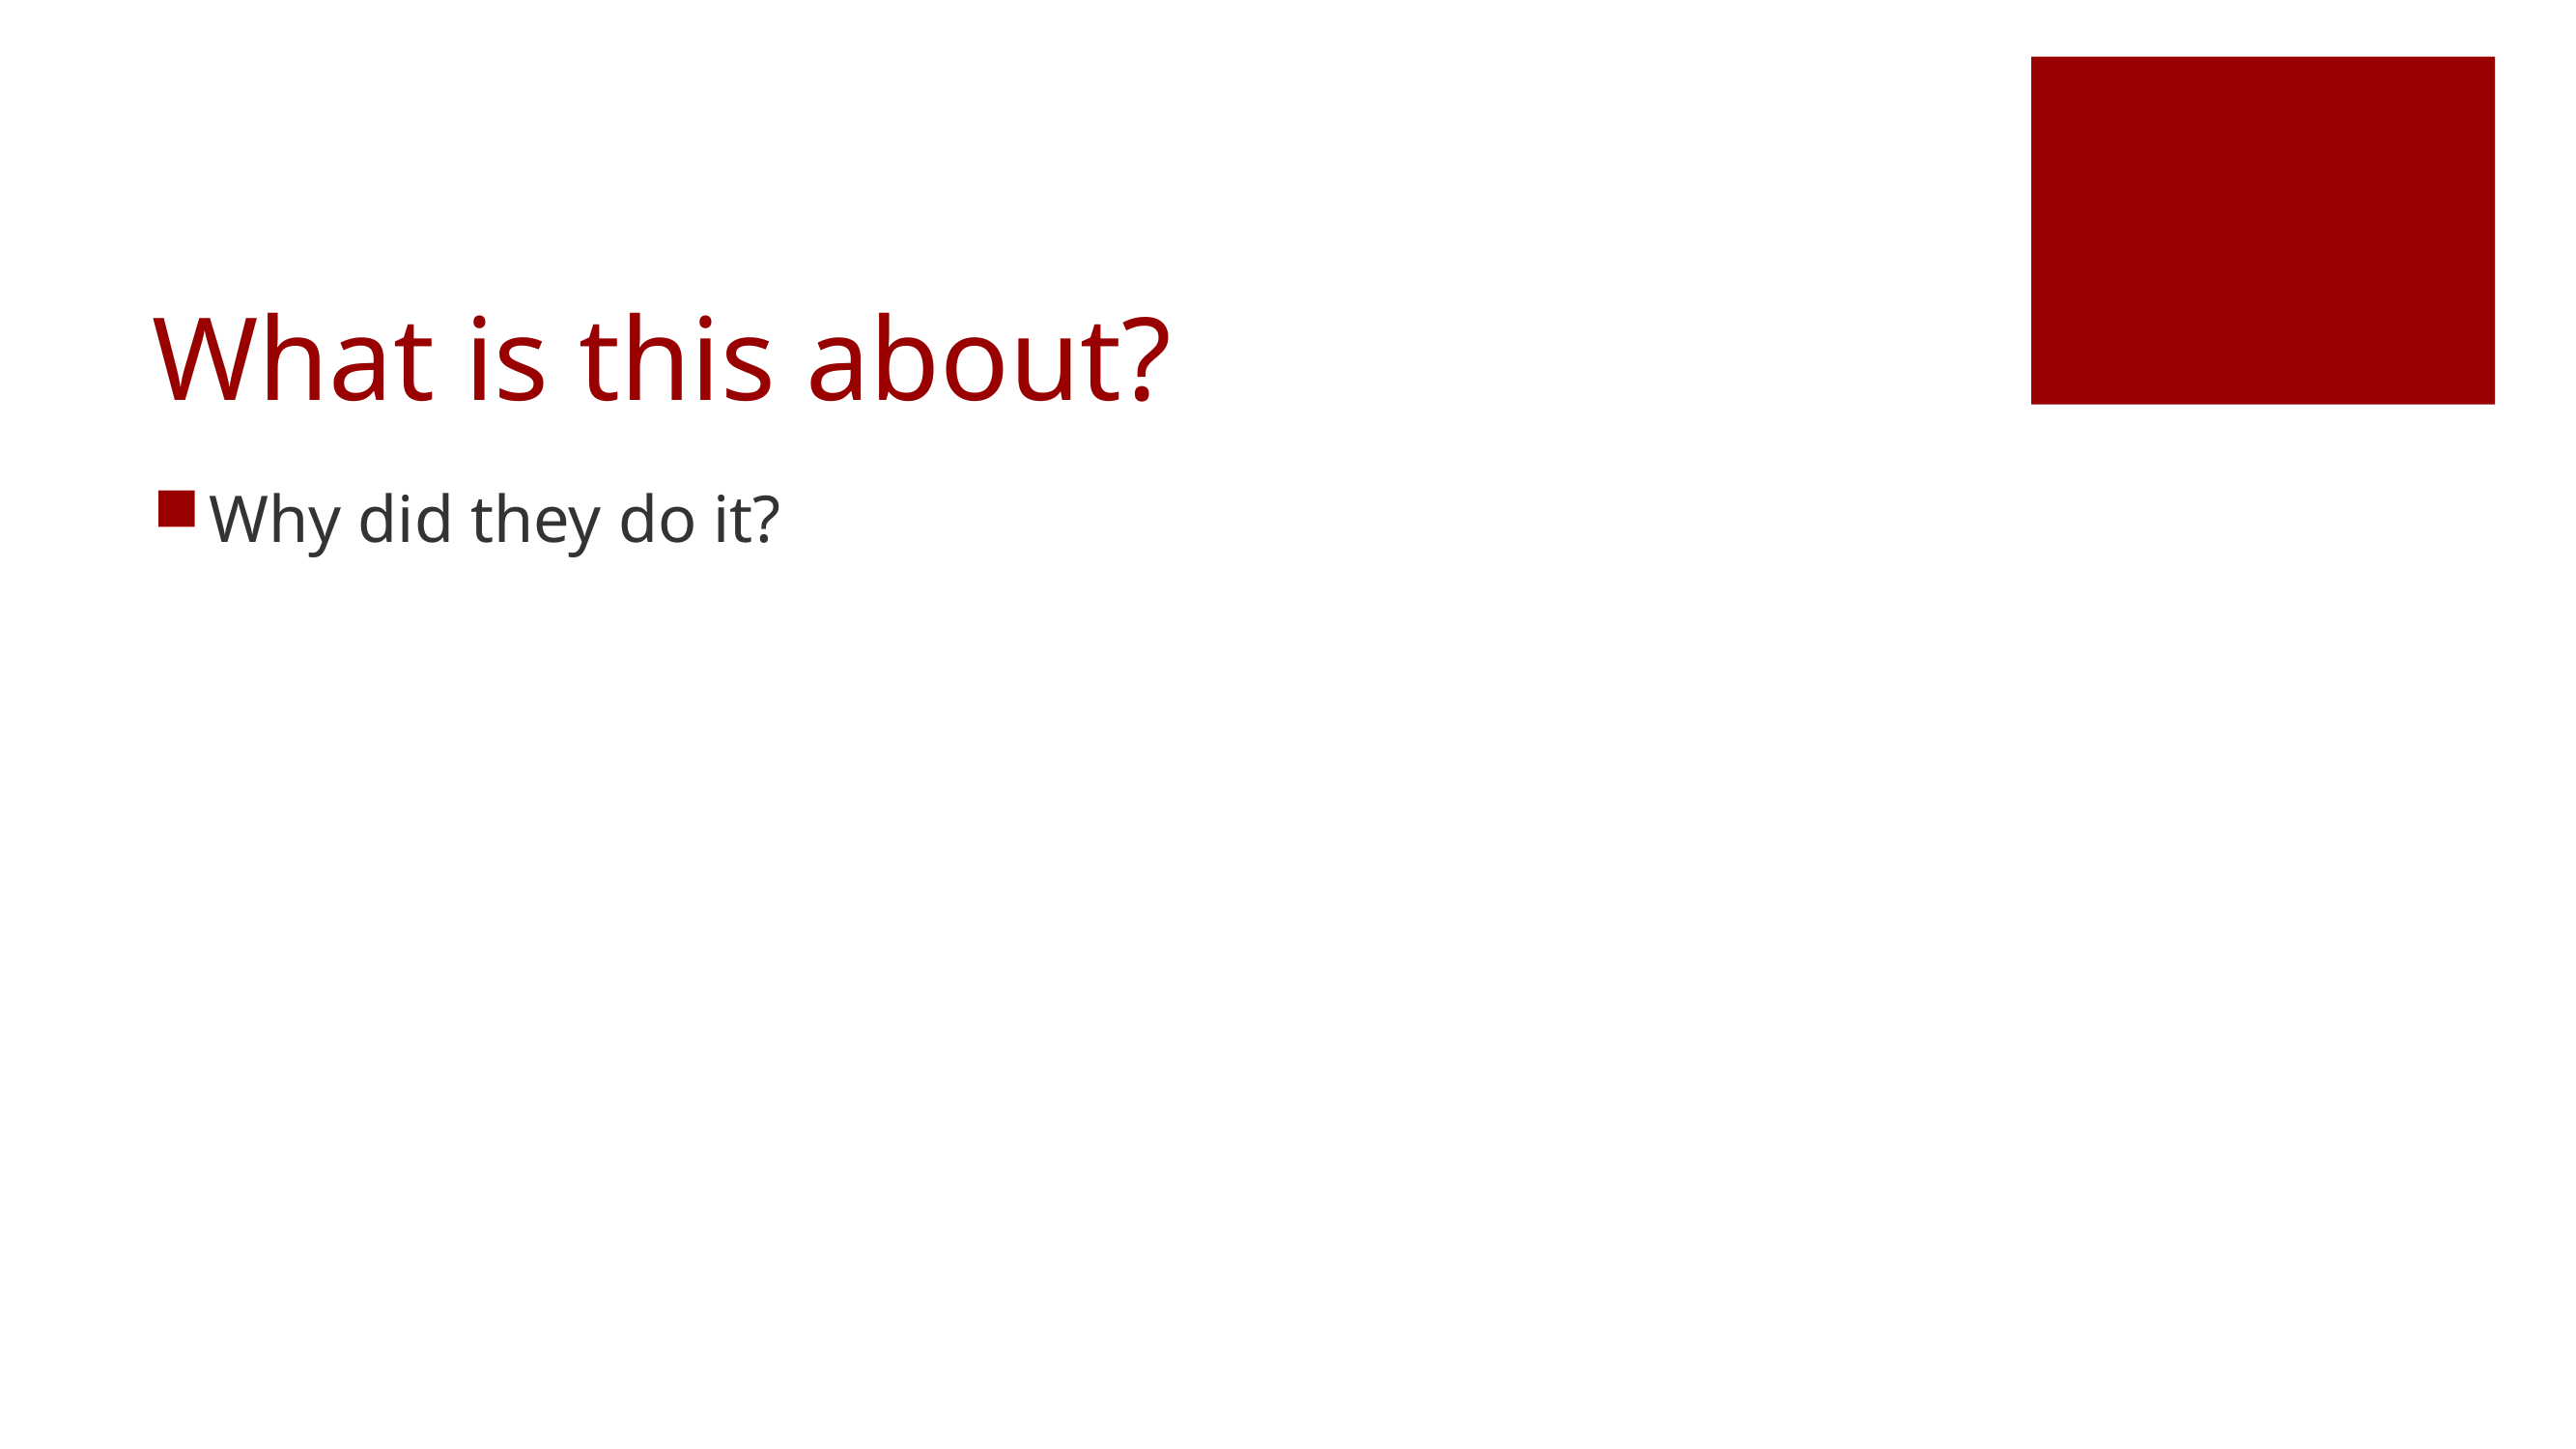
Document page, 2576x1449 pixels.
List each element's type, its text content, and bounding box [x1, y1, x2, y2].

title What is this about? [128, 193, 1963, 435]
list Why did they do it? [128, 467, 1963, 1294]
